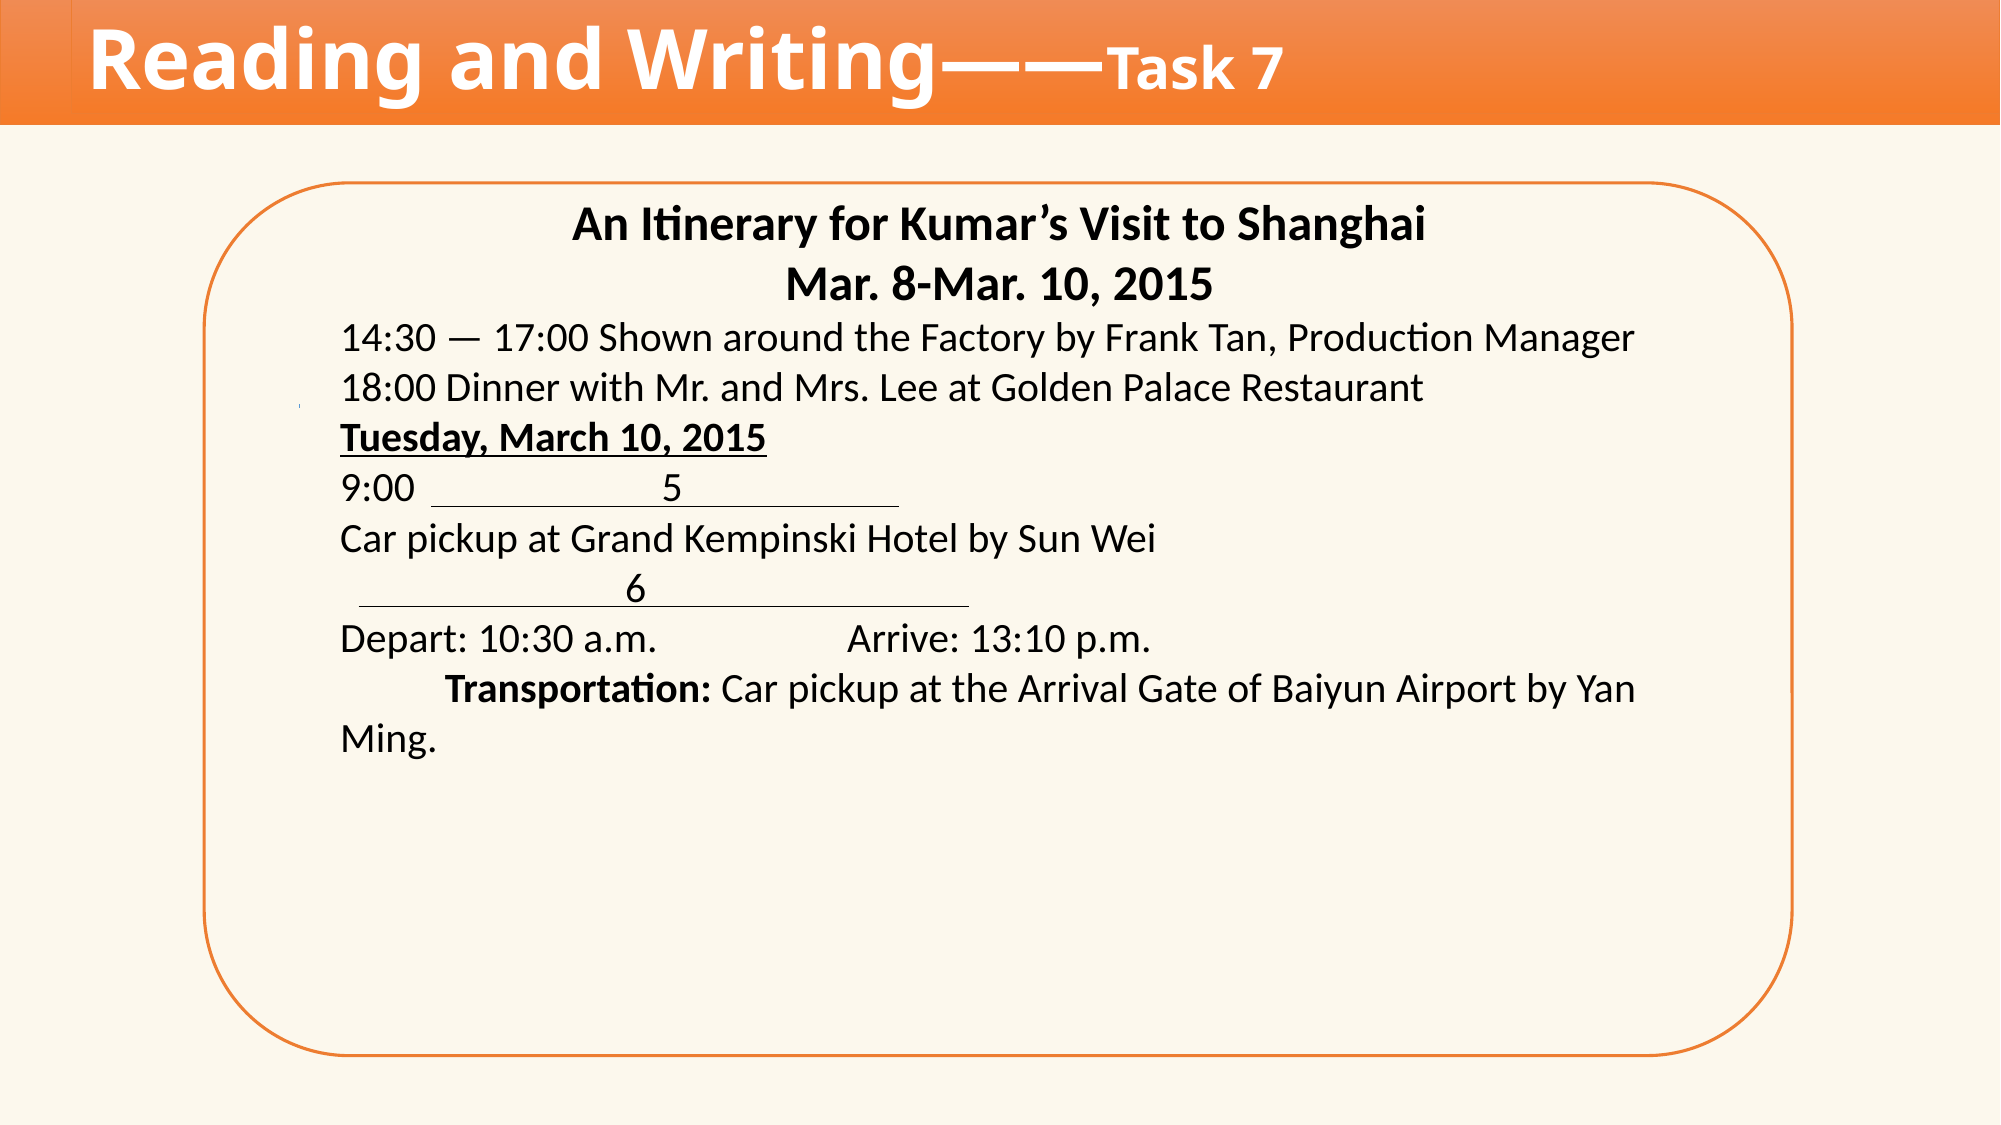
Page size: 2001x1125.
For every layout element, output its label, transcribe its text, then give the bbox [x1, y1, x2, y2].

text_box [0, 0, 2000, 125]
text_box [203, 183, 1794, 1057]
text_box An Itinerary for Kumar’s Visit to Shanghai Mar. 8-Mar. 10, 2015 14:30 — 17:00 Shown around the Factory by Frank Tan, Production Manager 18:00 Dinner with Mr. and Mrs. Lee at Golden Palace Restaurant Tuesday, March 10, 2015 9:00 5 Car pickup at Grand Kempinski Hotel by Sun Wei 6 Depart: 10:30 a.m. Arrive: 13:10 p.m. Transportation: Car pickup at the Arrival Gate of Baiyun Airport by Yan Ming. [325, 182, 1674, 818]
